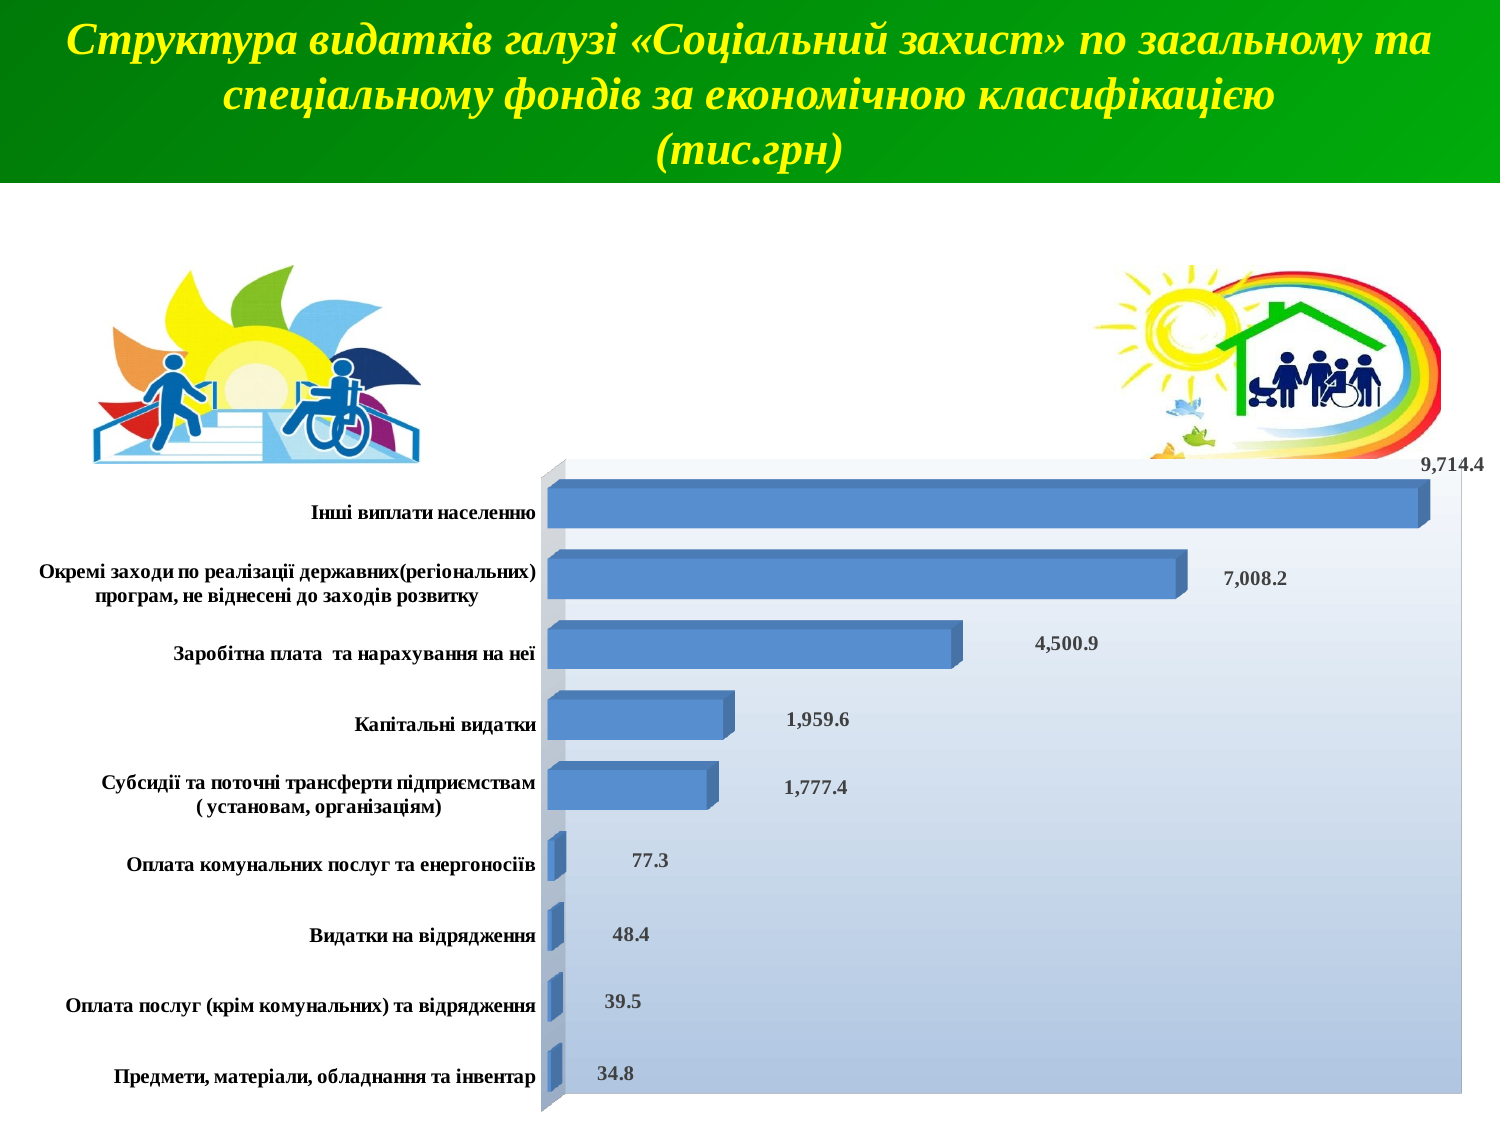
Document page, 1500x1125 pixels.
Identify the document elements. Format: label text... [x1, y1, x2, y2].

picture [1088, 264, 1441, 445]
picture [91, 264, 421, 445]
title Структура видатків галузі «Соціальний захист» по загальному та спеціальному фондів за економічною класифікацією (тис.грн) [0, 0, 1500, 183]
chart [0, 195, 1500, 1125]
